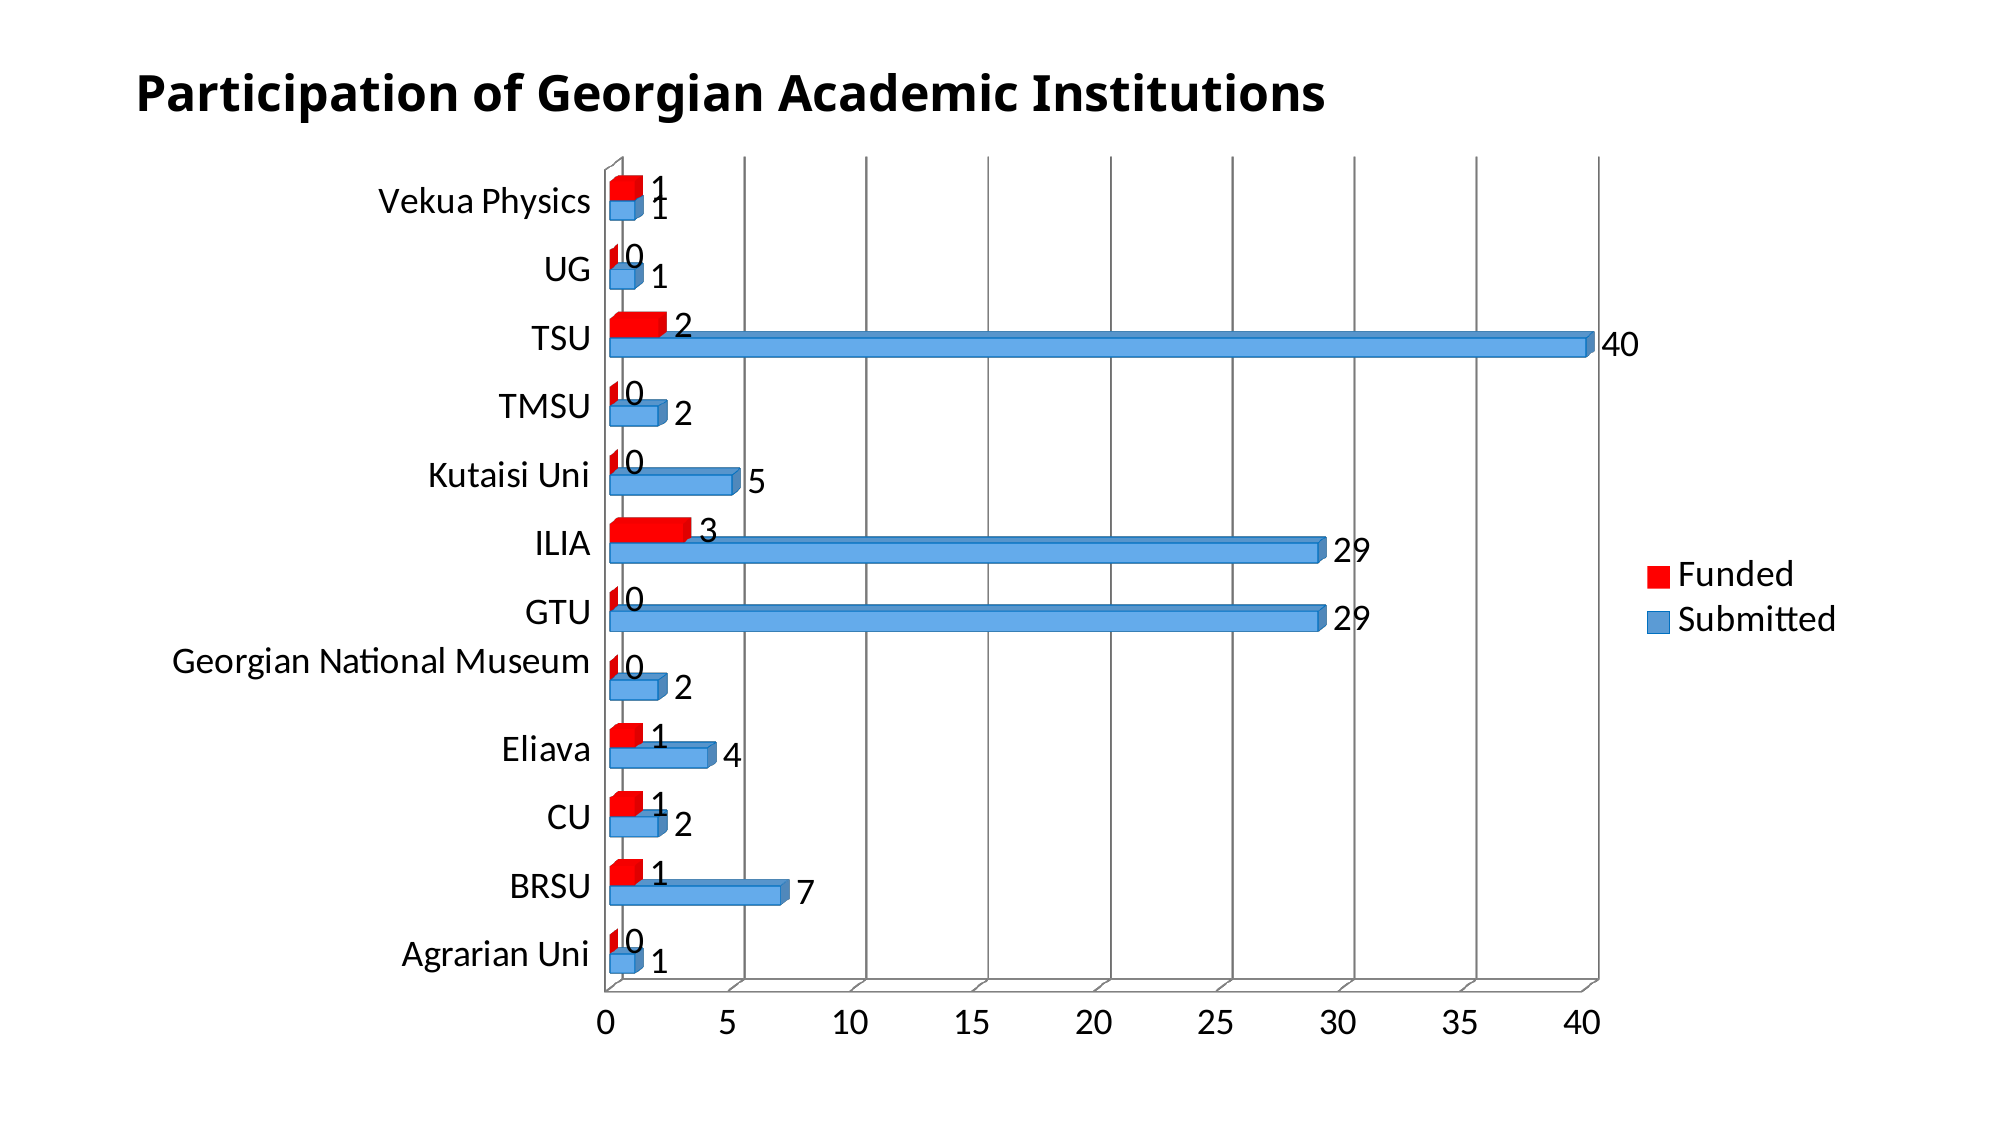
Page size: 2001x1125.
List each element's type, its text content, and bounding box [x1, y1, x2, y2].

title Participation of Georgian Academic Institutions [120, 39, 1845, 150]
chart [137, 137, 1863, 1063]
